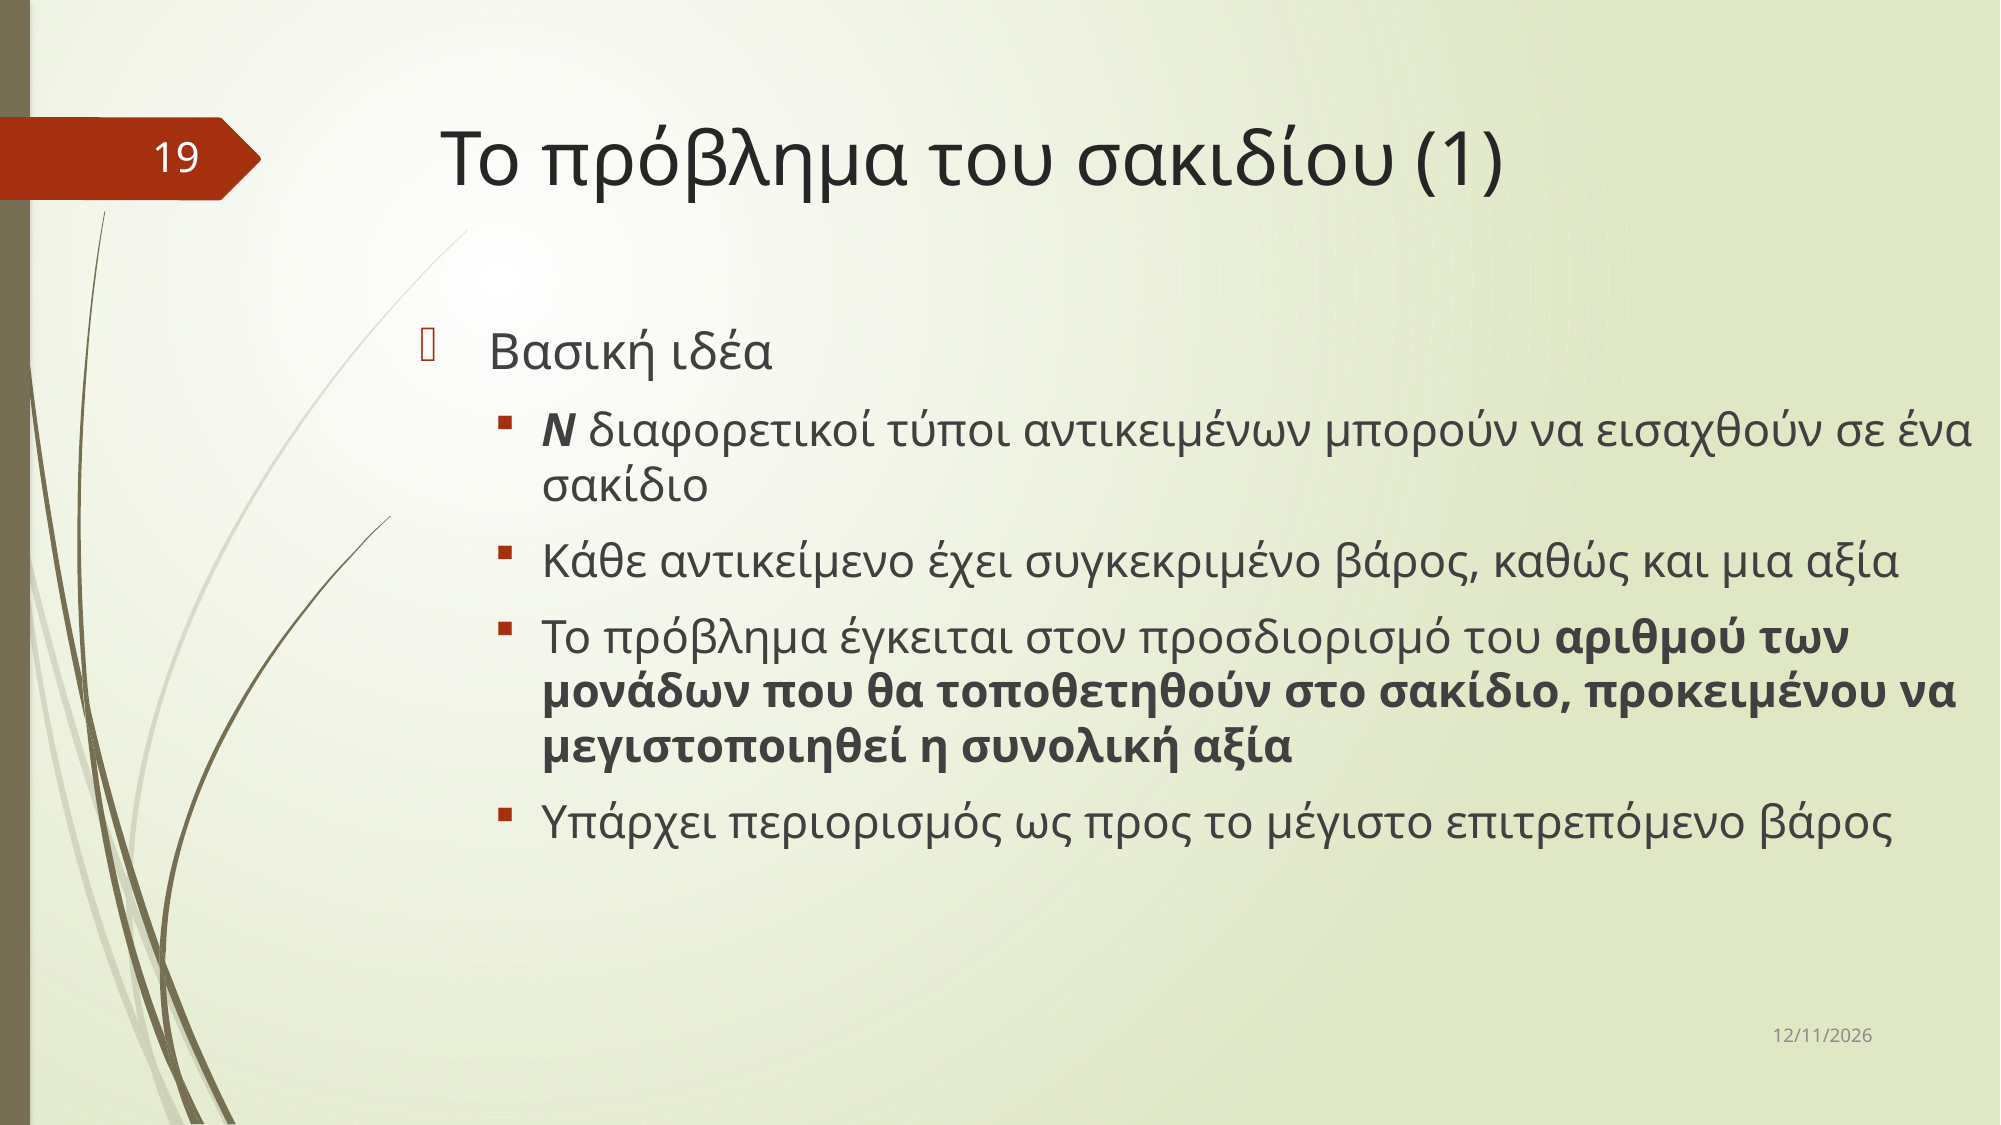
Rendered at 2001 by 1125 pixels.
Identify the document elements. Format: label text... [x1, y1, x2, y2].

slide_number 19 [87, 129, 216, 190]
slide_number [1699, 1005, 1888, 1067]
list Βασική ιδέα Ν διαφορετικοί τύποι αντικειμένων μπορούν να εισαχθούν σε ένα σακίδιο Κάθε αντικείμενο έχει συγκεκριμένο βάρος, καθώς και μια αξία Το πρόβλημα έγκειται στον προσδιορισμό του αριθμού των μονάδων που θα τοποθετηθούν στο σακίδιο, προκειμένου να μεγιστοποιηθεί η συνολική αξία Υπάρχει περιορισμός ως προς το μέγιστο επιτρεπόμενο βάρος [404, 312, 2000, 1113]
title Το πρόβλημα του σακιδίου (1) [425, 102, 1888, 312]
